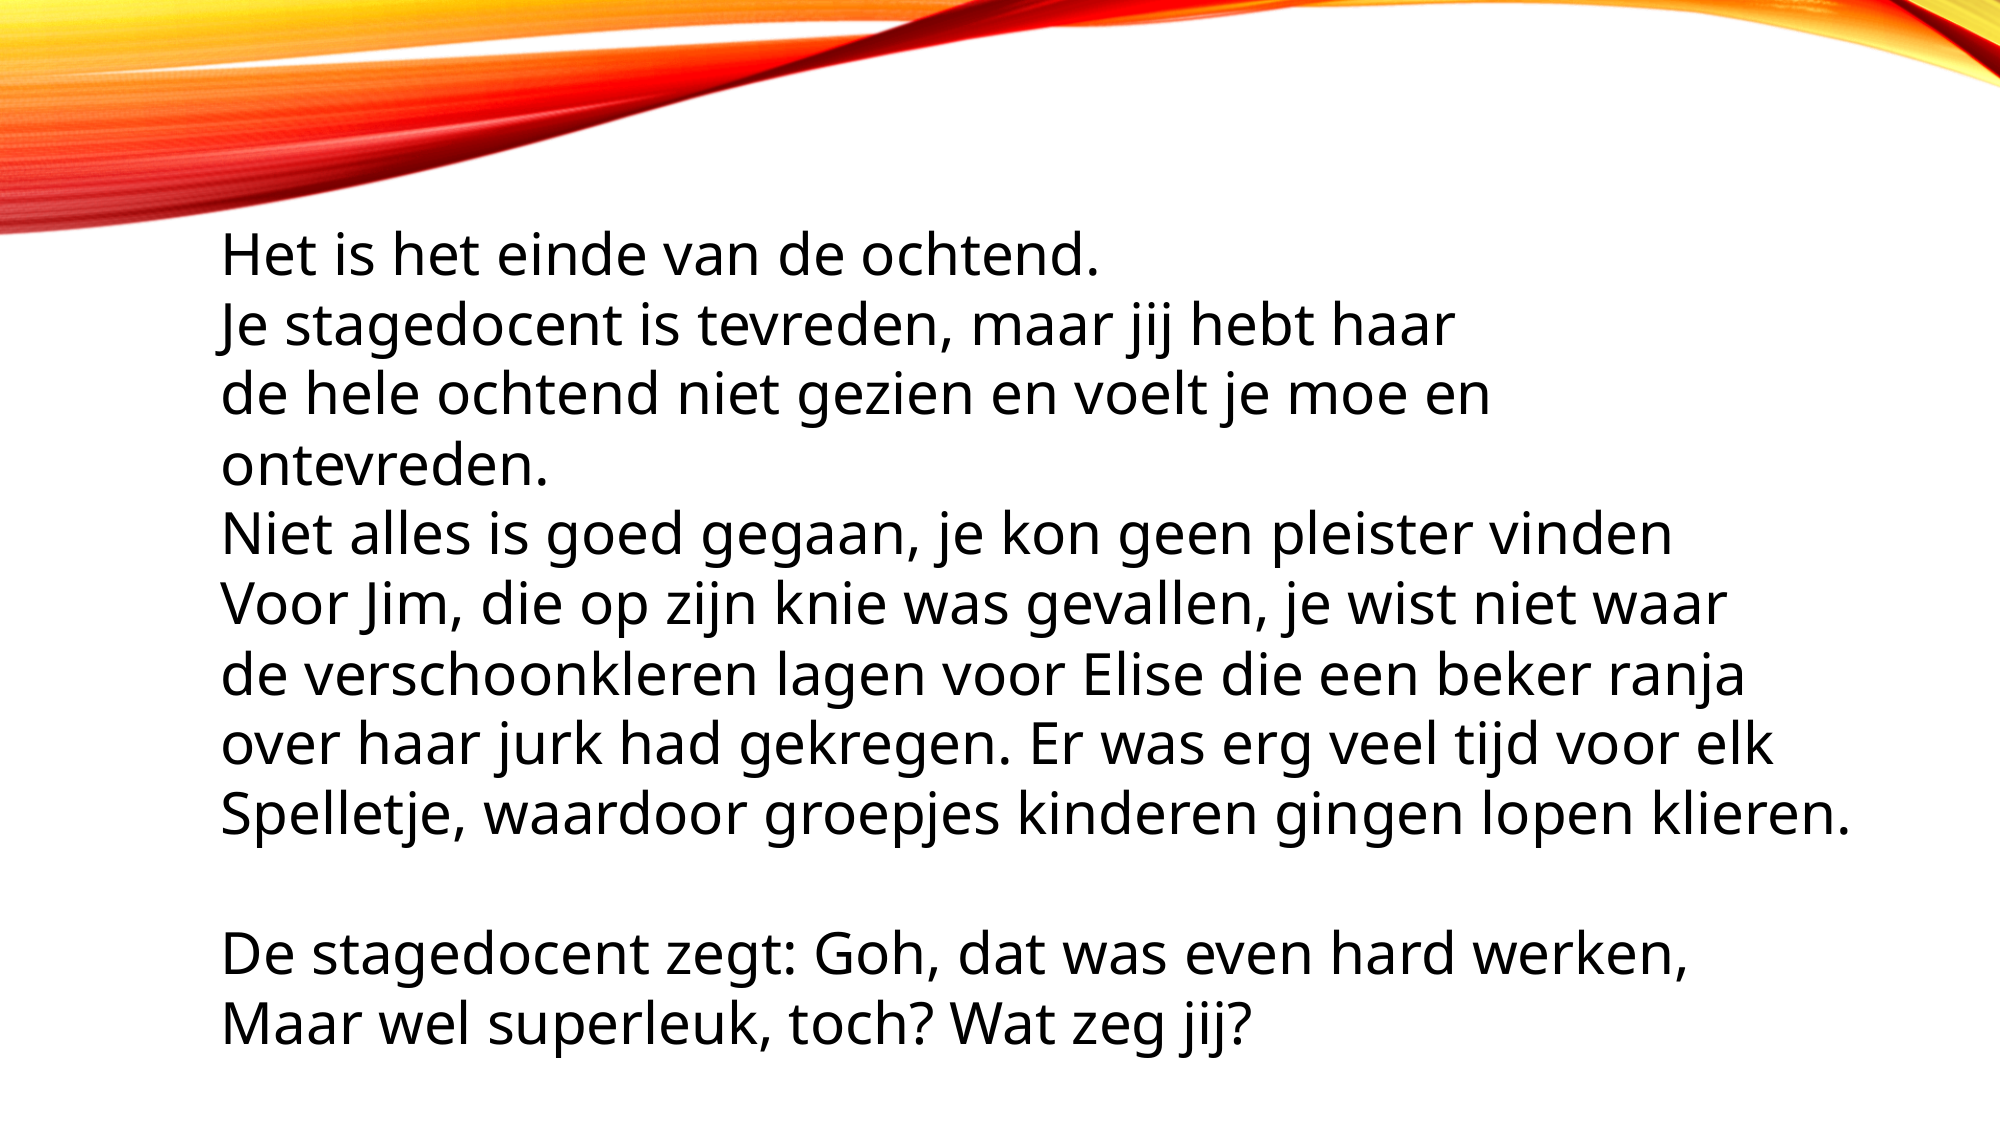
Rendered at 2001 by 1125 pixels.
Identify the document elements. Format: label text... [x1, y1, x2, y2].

text_box Het is het einde van de ochtend. Je stagedocent is tevreden, maar jij hebt haar de hele ochtend niet gezien en voelt je moe en ontevreden. Niet alles is goed gegaan, je kon geen pleister vinden Voor Jim, die op zijn knie was gevallen, je wist niet waar de verschoonkleren lagen voor Elise die een beker ranja over haar jurk had gekregen. Er was erg veel tijd voor elk Spelletje, waardoor groepjes kinderen gingen lopen klieren. De stagedocent zegt: Goh, dat was even hard werken, Maar wel superleuk, toch? Wat zeg jij? [205, 209, 1867, 1064]
picture [0, 0, 2000, 237]
